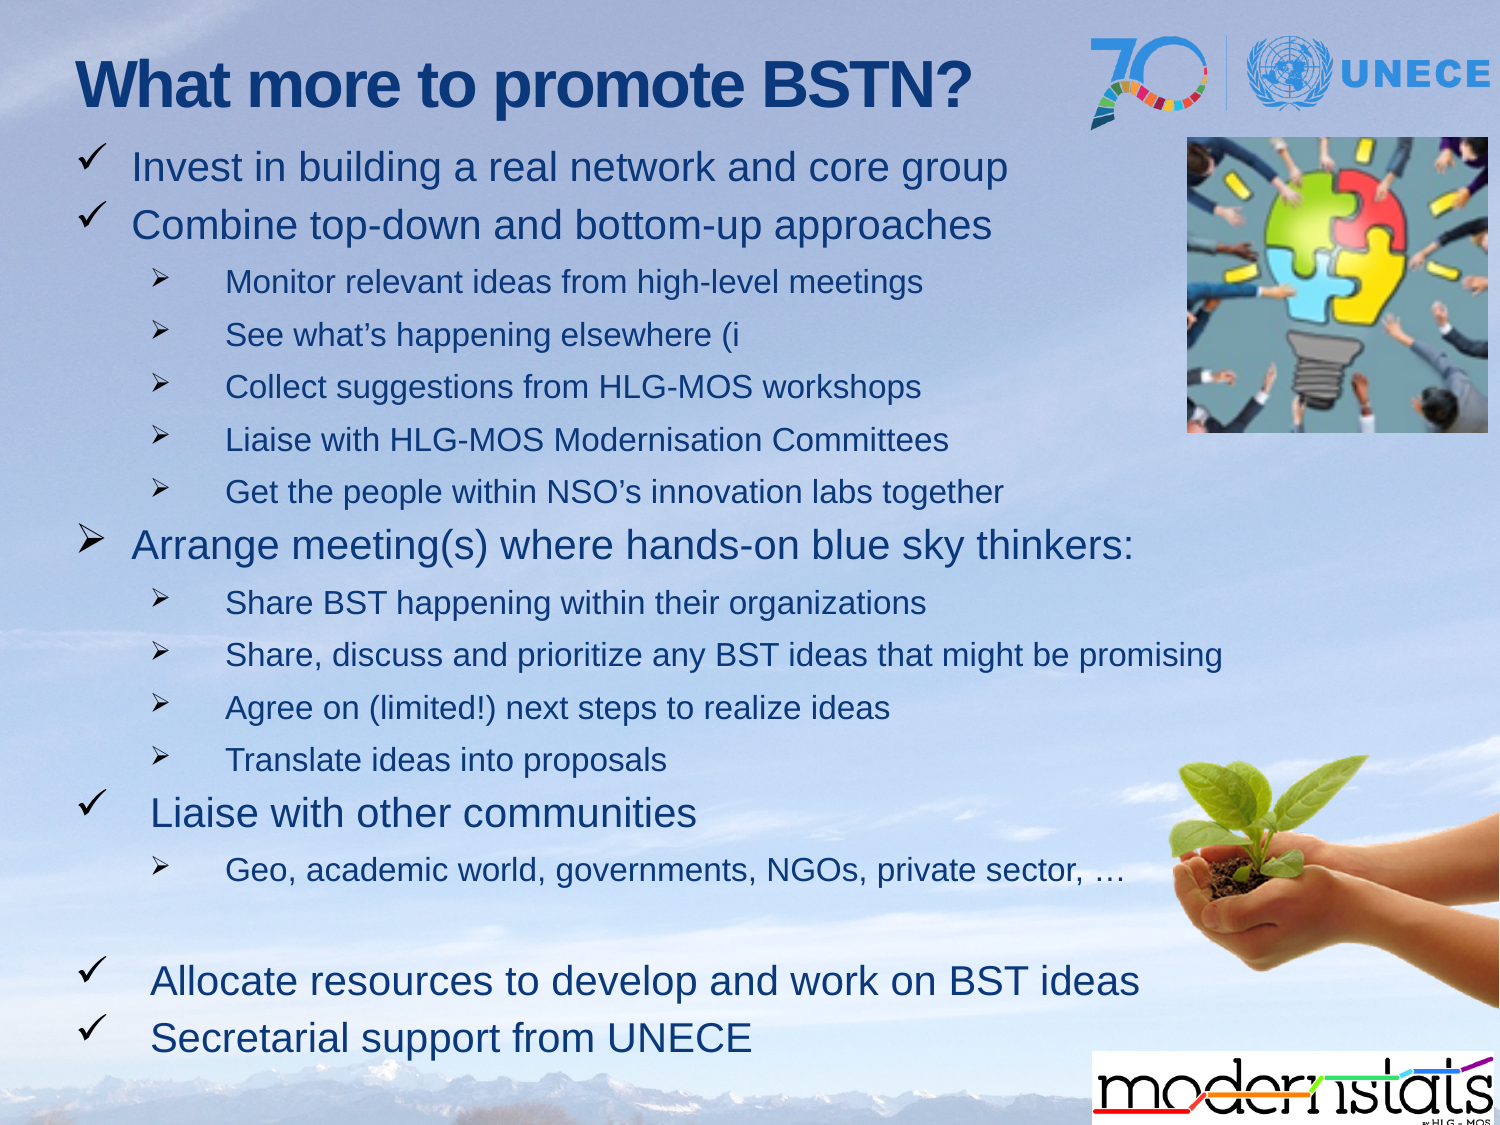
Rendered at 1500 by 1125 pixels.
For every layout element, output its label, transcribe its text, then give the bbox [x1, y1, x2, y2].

picture [1092, 1051, 1494, 1125]
picture [1164, 751, 1499, 1012]
title What more to promote BSTN? [75, 50, 1200, 145]
list Invest in building a real network and core group Combine top-down and bottom-up approaches Monitor relevant ideas from high-level meetings See what’s happening elsewhere (i Collect suggestions from HLG-MOS workshops Liaise with HLG-MOS Modernisation Committees Get the people within NSO’s innovation labs together Arrange meeting(s) where hands-on blue sky thinkers: Share BST happening within their organizations Share, discuss and prioritize any BST ideas that might be promising Agree on (limited!) next steps to realize ideas Translate ideas into proposals Liaise with other communities Geo, academic world, governments, NGOs, private sector, … Allocate resources to develop and work on BST ideas Secretarial support from UNECE [75, 145, 1412, 905]
picture [1068, 30, 1500, 133]
picture [1187, 136, 1489, 433]
